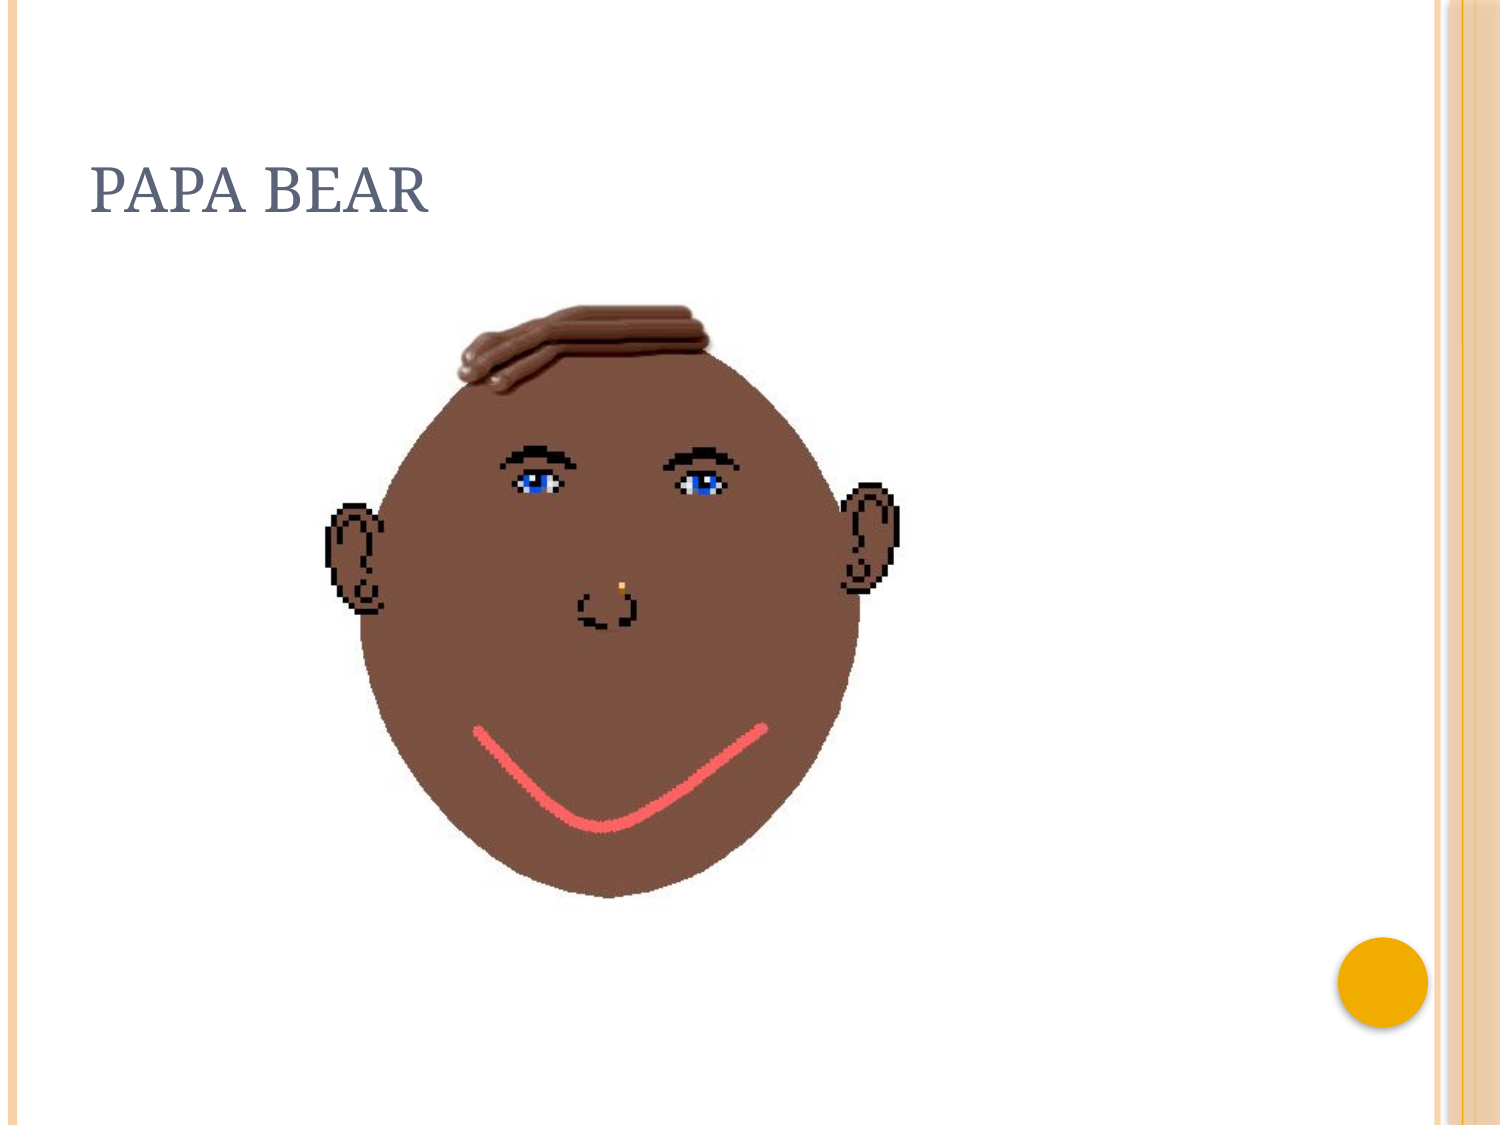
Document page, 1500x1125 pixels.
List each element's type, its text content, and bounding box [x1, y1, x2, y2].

picture [249, 299, 1227, 1001]
title Papa Bear [75, 45, 1300, 233]
